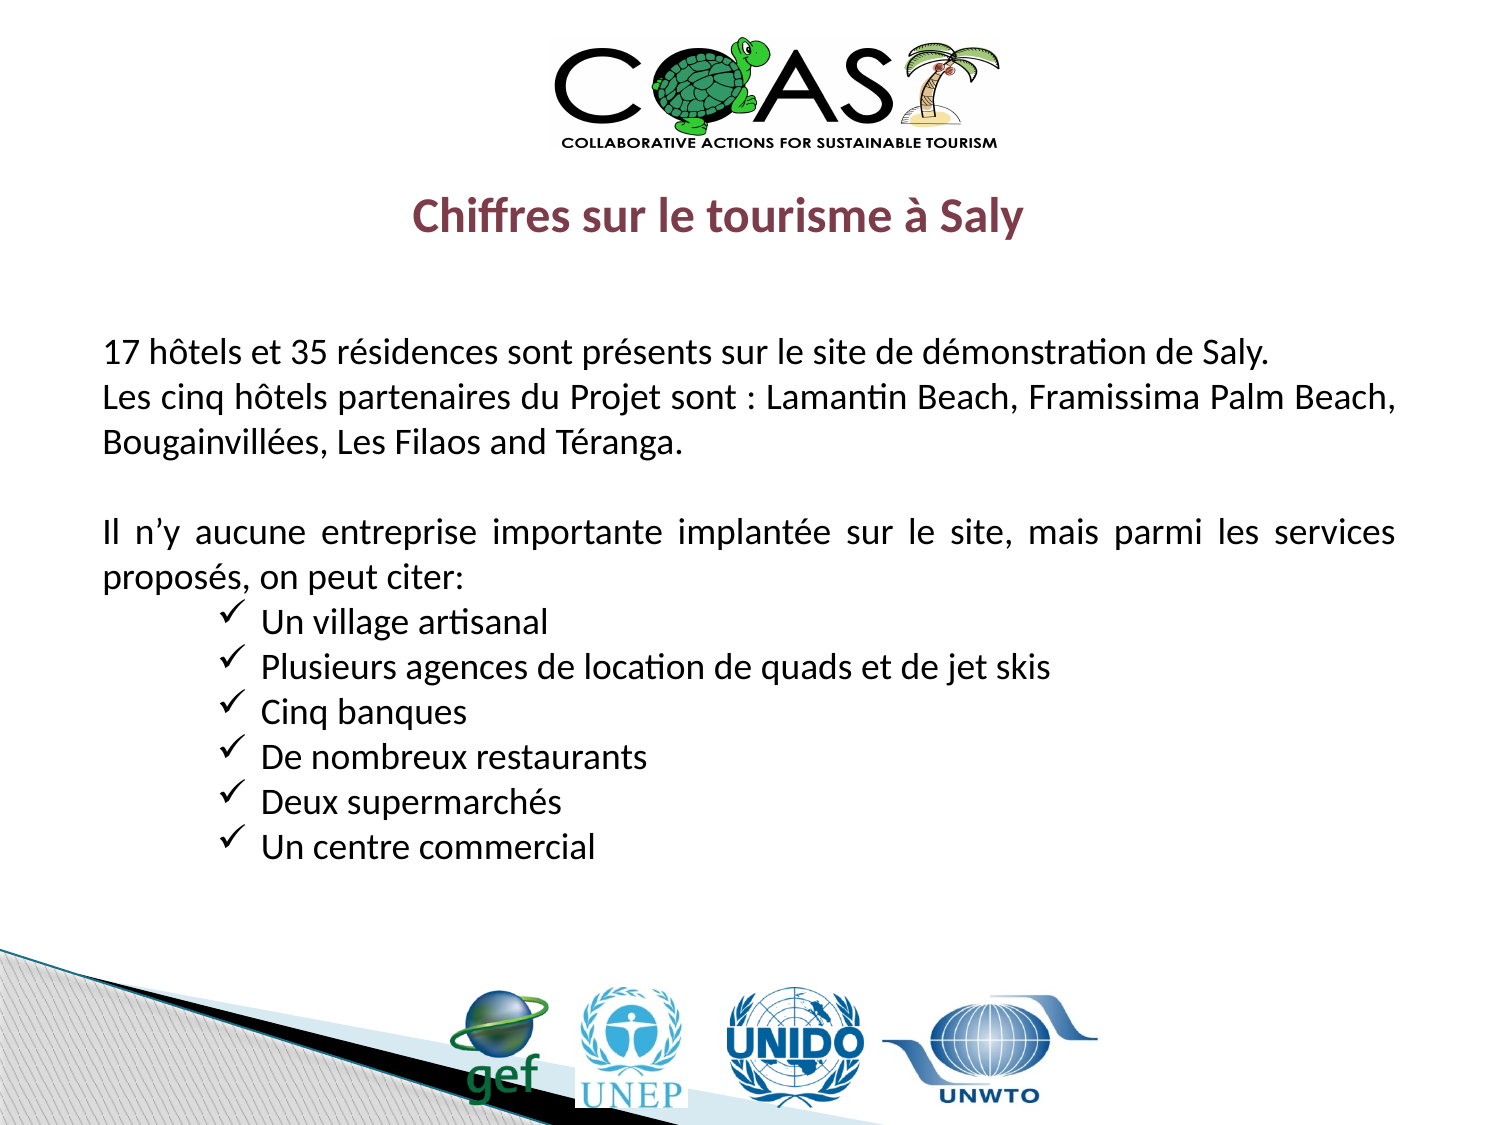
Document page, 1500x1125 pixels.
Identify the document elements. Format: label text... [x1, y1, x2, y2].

picture [727, 987, 864, 1108]
text_box Chiffres sur le tourisme à Saly [99, 174, 1338, 250]
picture [549, 37, 1000, 148]
text_box 17 hôtels et 35 résidences sont présents sur le site de démonstration de Saly. Les cinq hôtels partenaires du Projet sont : Lamantin Beach, Framissima Palm Beach, Bougainvillées, Les Filaos and Téranga. Il n’y aucune entreprise importante implantée sur le site, mais parmi les services proposés, on peut citer: Un village artisanal Plusieurs agences de location de quads et de jet skis Cinq banques De nombreux restaurants Deux supermarchés Un centre commercial [87, 274, 1413, 875]
picture [447, 987, 551, 1108]
picture [575, 987, 688, 1108]
picture [877, 987, 1100, 1108]
